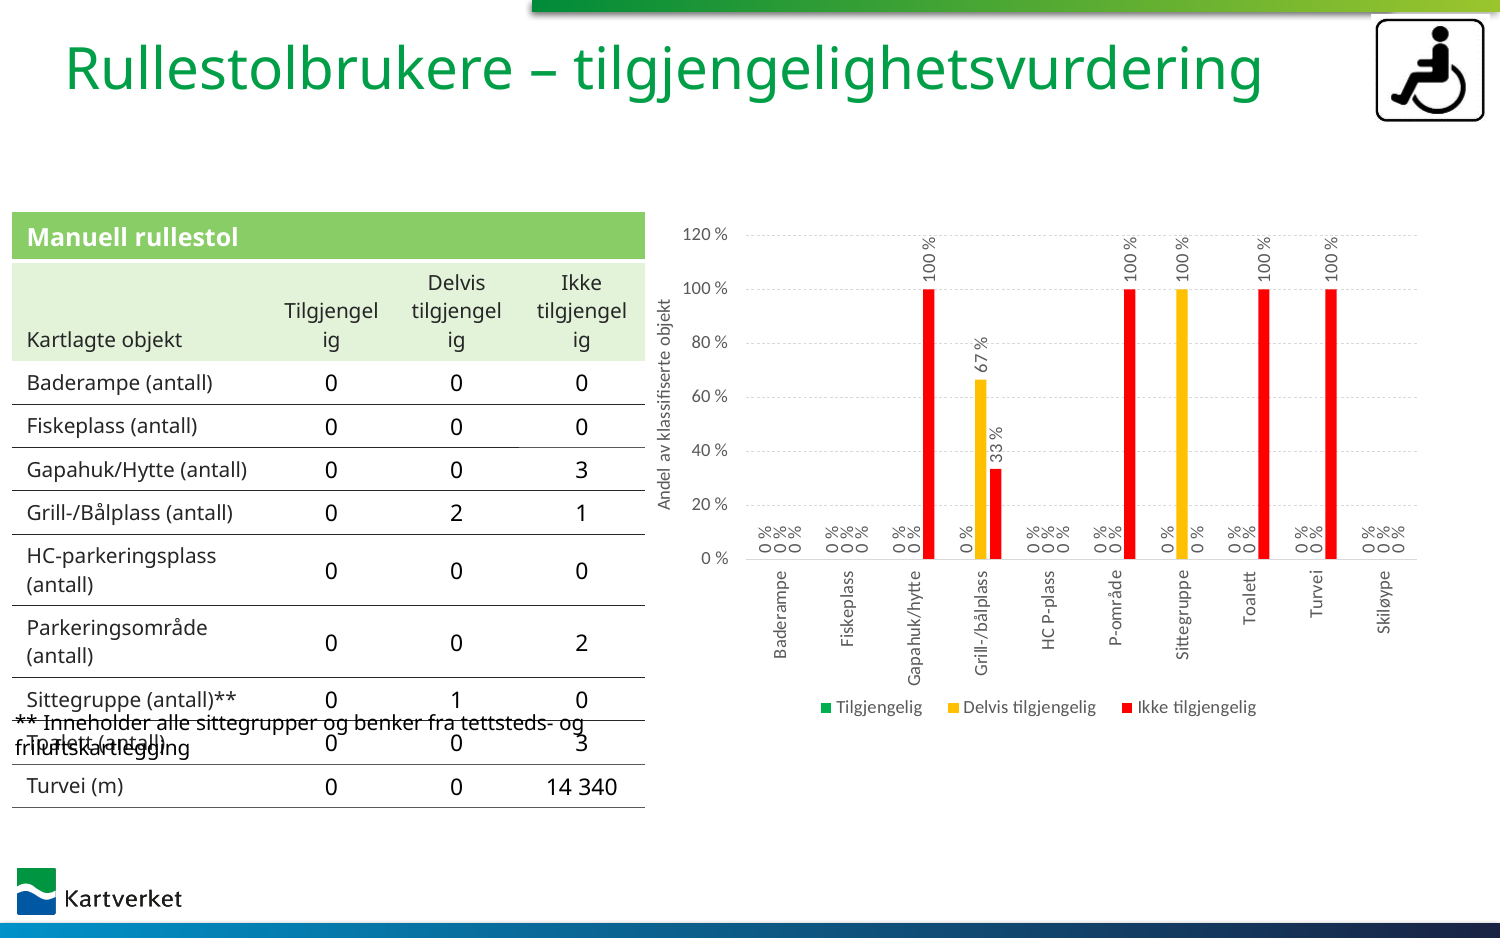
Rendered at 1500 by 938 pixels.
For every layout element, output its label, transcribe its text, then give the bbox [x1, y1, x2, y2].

table_cell 1 [394, 678, 519, 702]
table_cell 0 [269, 606, 394, 677]
table_cell Grill-/Bålplass (antall) [12, 491, 269, 534]
table_cell Sittegruppe (antall)** [12, 678, 269, 702]
table_cell 0 [394, 405, 519, 447]
table_cell 0 [269, 361, 394, 404]
table_cell Ikke tilgjengelig [519, 263, 638, 361]
table_cell 0 [394, 535, 519, 605]
picture [1371, 13, 1491, 127]
table_cell Gapahuk/Hytte (antall) [12, 448, 269, 490]
table_cell Turvei (m) [12, 768, 269, 807]
table_cell 0 [394, 606, 519, 677]
table_cell 0 [394, 361, 519, 404]
table_cell Parkeringsområde (antall) [12, 606, 269, 677]
table_cell 0 [269, 405, 394, 447]
table_cell Fiskeplass (antall) [12, 405, 269, 447]
table_cell 2 [519, 606, 638, 677]
table_cell 0 [269, 448, 394, 490]
table_header Manuell rullestol [12, 212, 645, 259]
table_cell 0 [519, 535, 638, 605]
table_cell HC-parkeringsplass (antall) [12, 535, 269, 605]
table_cell 2 [394, 491, 519, 534]
table_cell 1 [519, 491, 638, 534]
table_cell 0 [519, 361, 638, 404]
picture [643, 218, 1427, 728]
table_cell Tilgjengelig [269, 263, 394, 361]
table_cell 0 [394, 768, 519, 807]
text_box ** Inneholder alle sittegrupper og benker fra tettsteds- og friluftskartlegging [0, 702, 745, 768]
table_cell 14 340 [519, 768, 645, 807]
table_cell 0 [269, 678, 394, 702]
table_cell Delvis tilgjengelig [394, 263, 519, 361]
table_cell Baderampe (antall) [12, 361, 269, 404]
table_cell 0 [269, 768, 394, 807]
table_cell 0 [519, 678, 638, 702]
table_cell Kartlagte objekt [12, 263, 269, 361]
table_cell 0 [394, 448, 519, 490]
table_cell 3 [519, 448, 638, 490]
text_box Rullestolbrukere – tilgjengelighetsvurdering [49, 12, 1372, 109]
table_cell 0 [269, 491, 394, 534]
table_cell 0 [269, 535, 394, 605]
table_cell 0 [519, 405, 638, 447]
